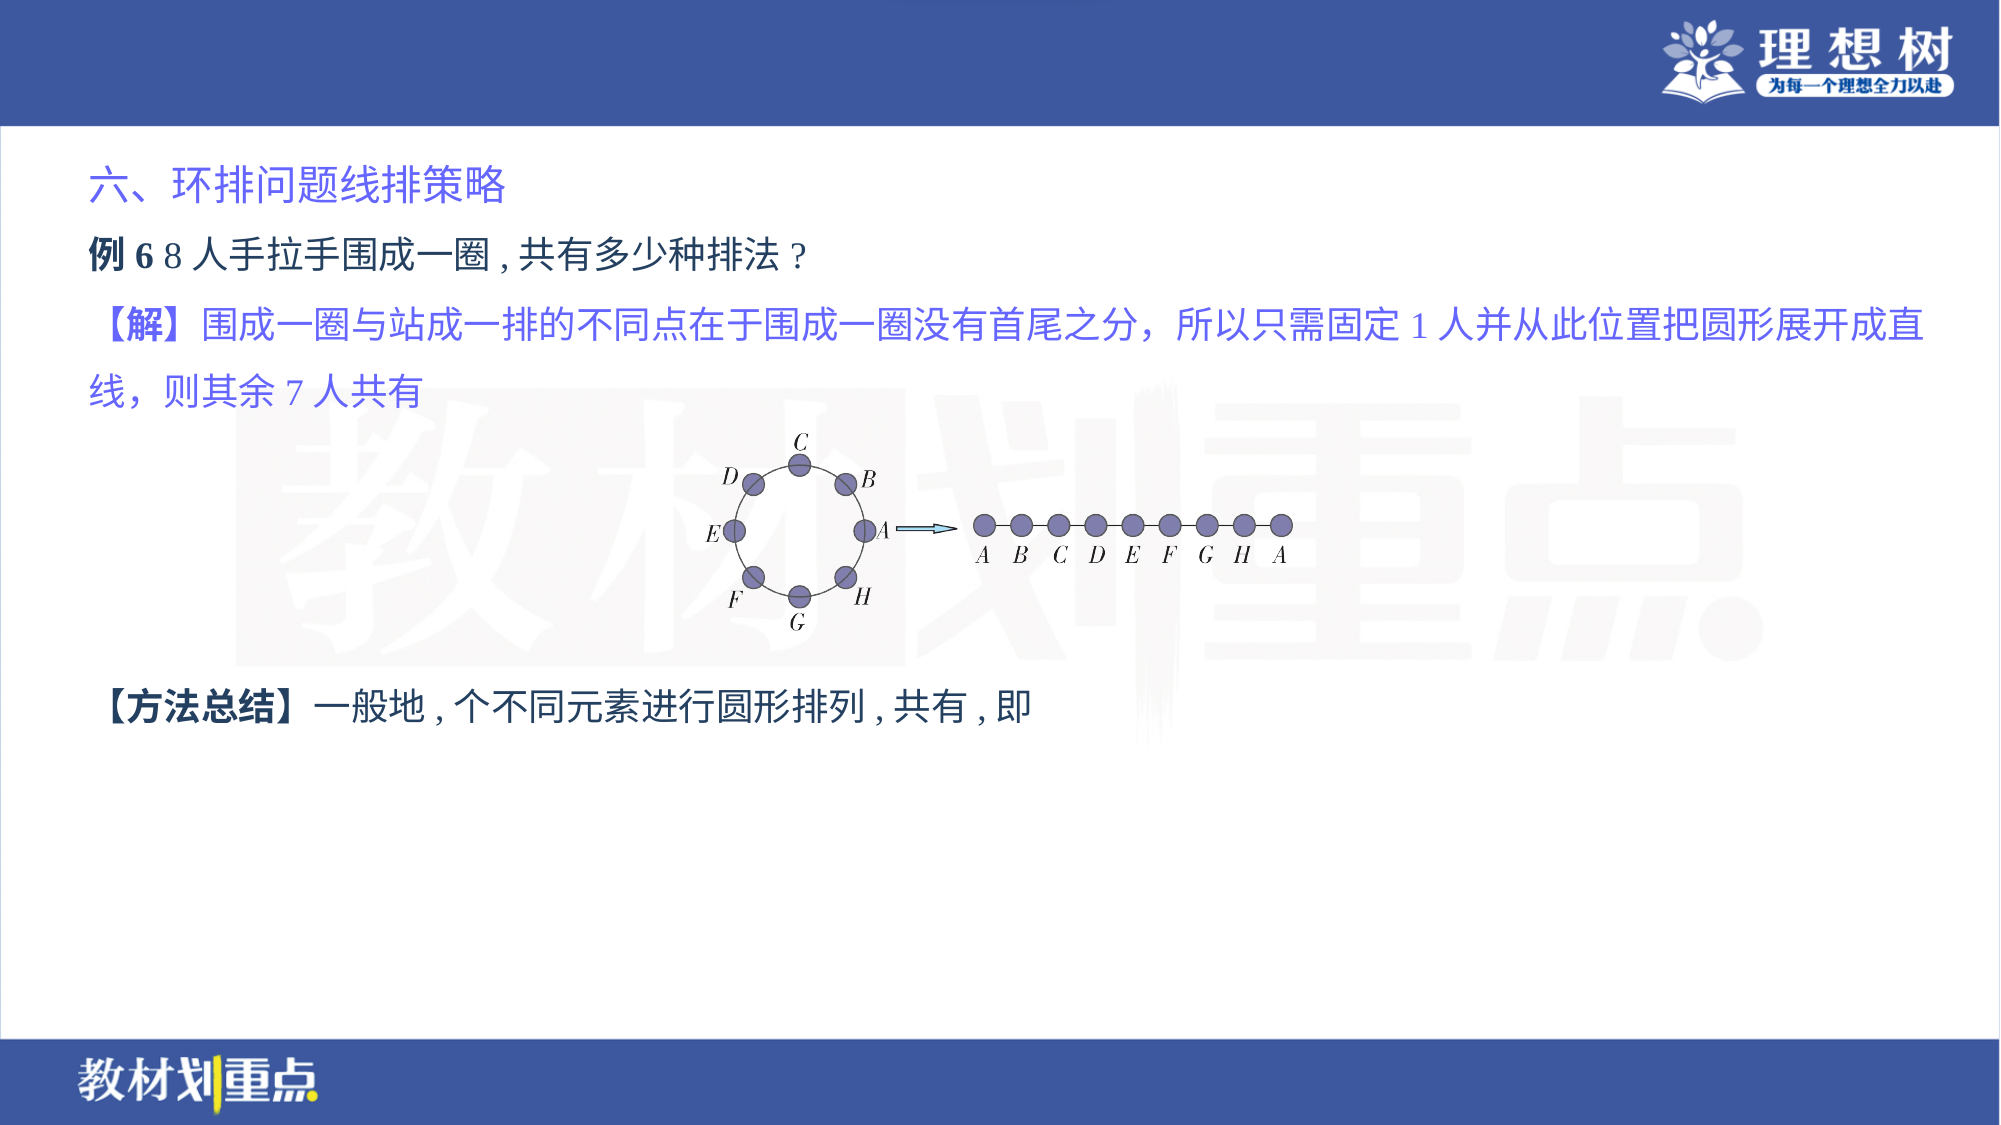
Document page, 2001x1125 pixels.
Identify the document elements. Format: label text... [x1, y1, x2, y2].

text_box 六、环排问题线排策略 [88, 135, 1911, 209]
text_box 例6 8人手拉手围成一圈,共有多少种排法? [88, 209, 1911, 269]
picture [0, 0, 2000, 1125]
